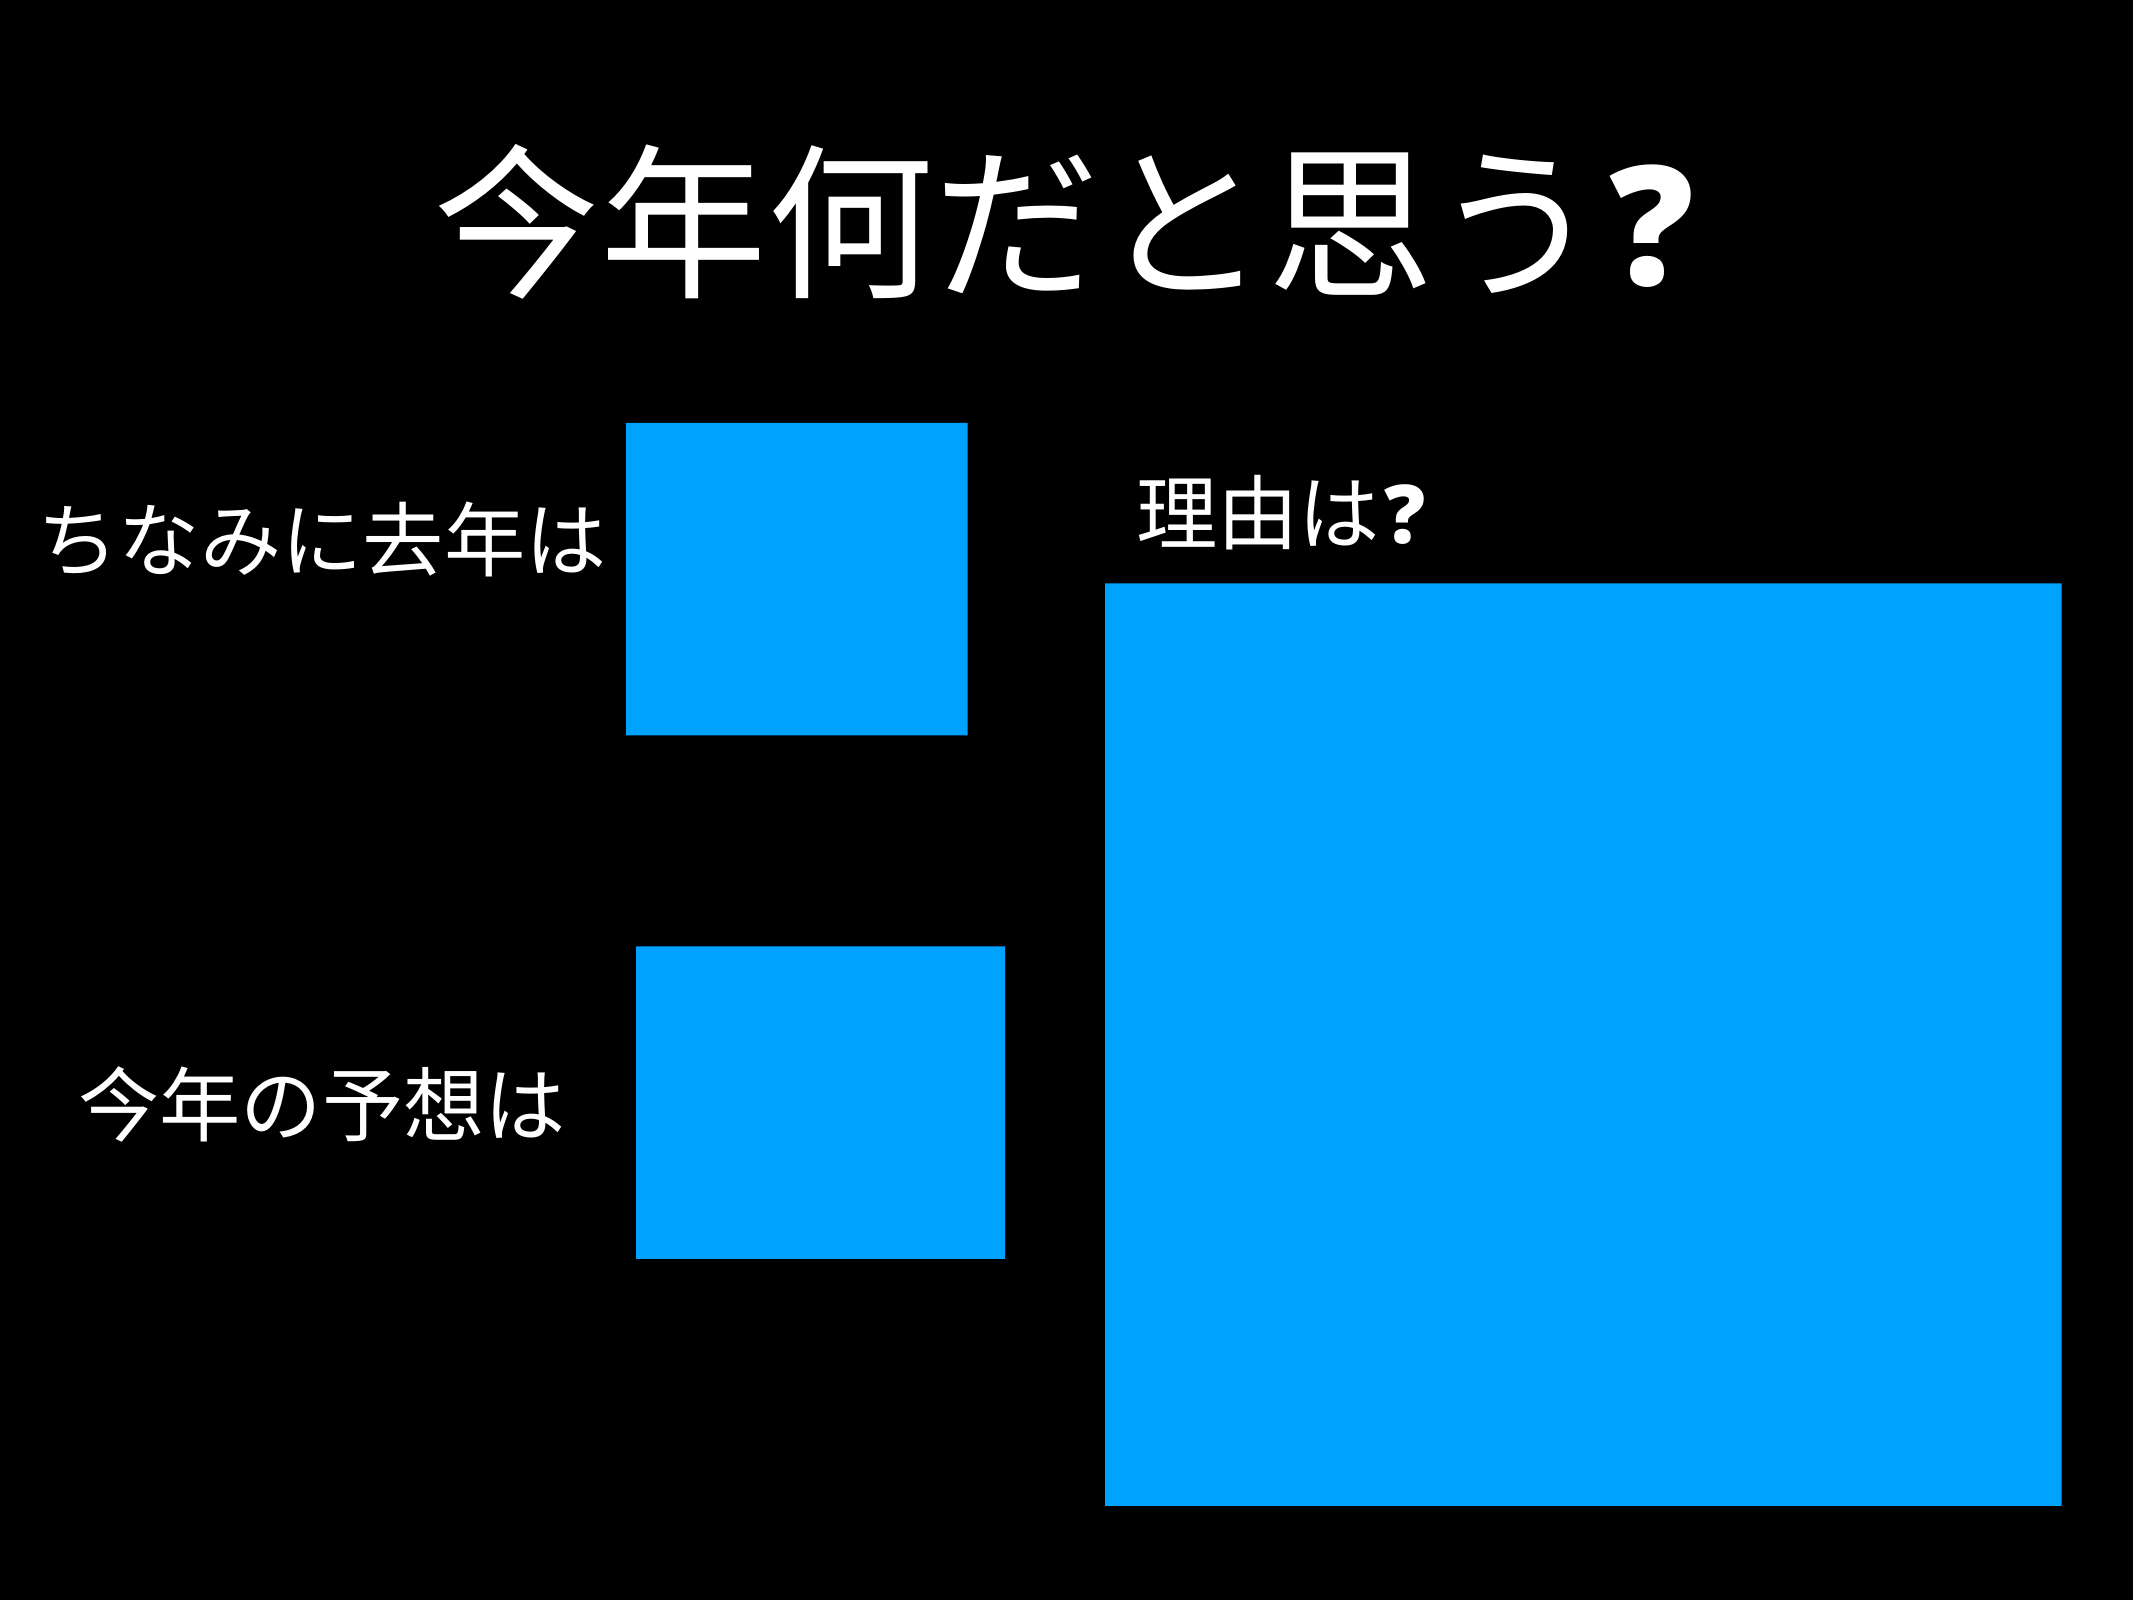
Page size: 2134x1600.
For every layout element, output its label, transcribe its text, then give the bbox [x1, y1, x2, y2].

text_box 今年の予想は [69, 1045, 575, 1160]
text_box ちなみに去年は [29, 481, 615, 596]
text_box [1105, 583, 2062, 1506]
text_box 理由は❓ [1128, 454, 1437, 569]
title 今年何だと思う❓ [155, 41, 1978, 397]
text_box [626, 422, 968, 736]
text_box [636, 946, 1006, 1259]
